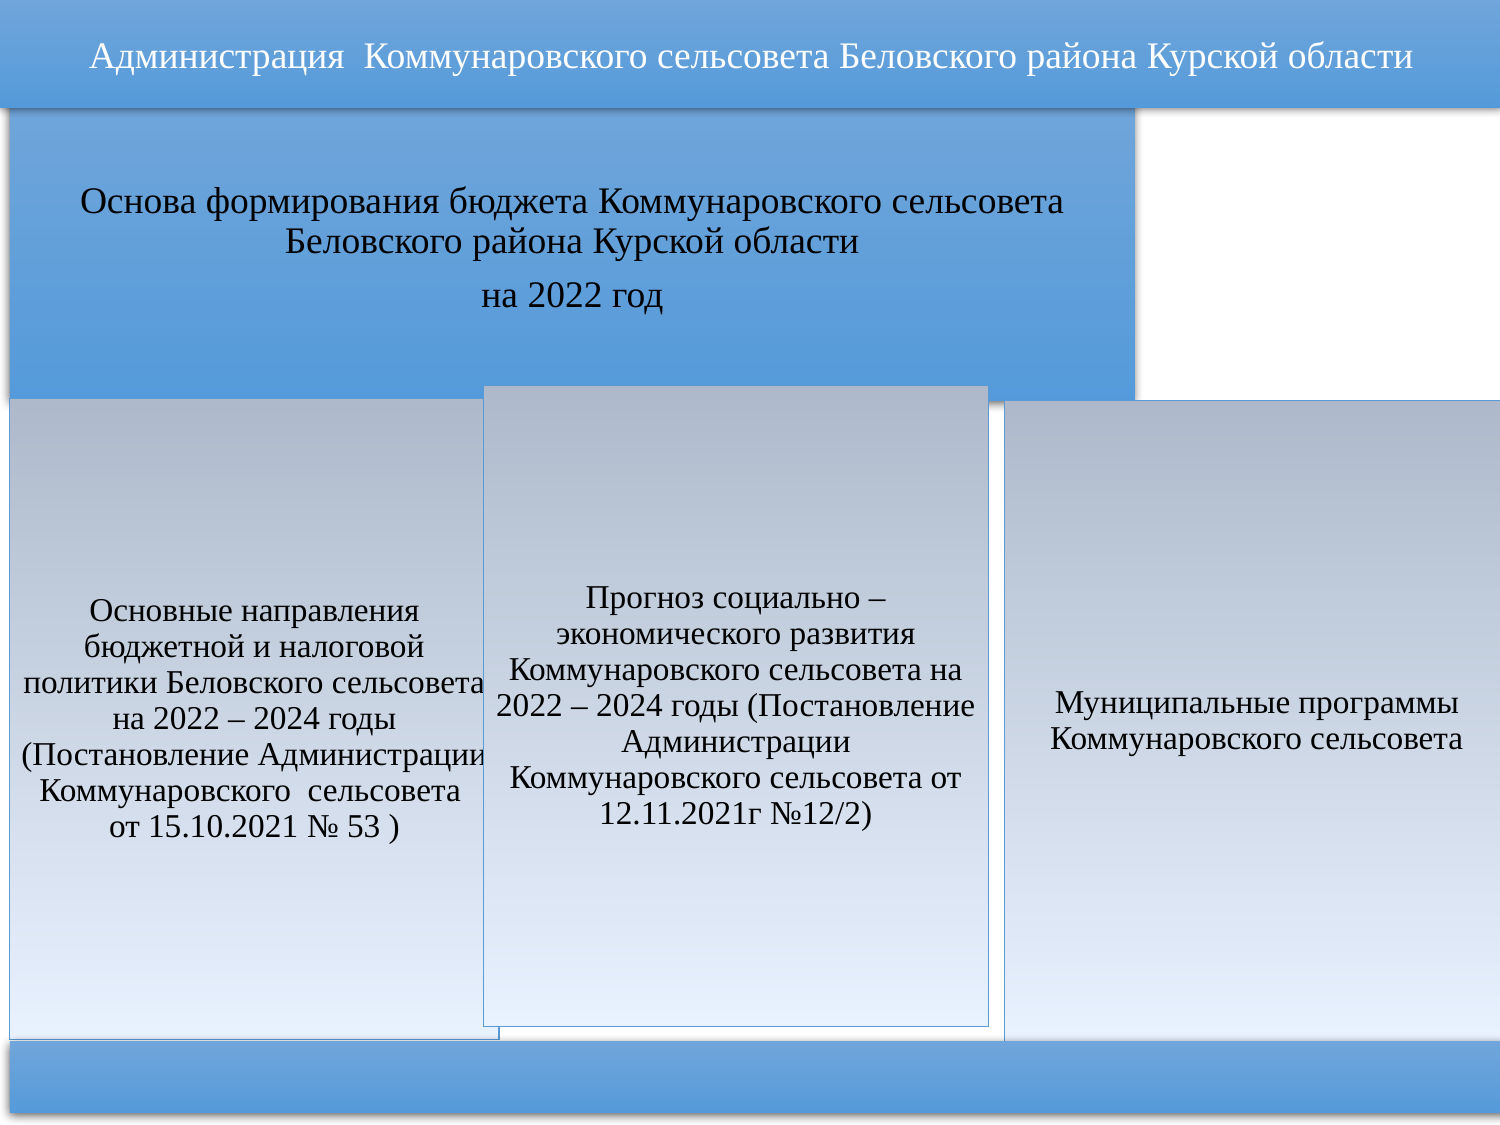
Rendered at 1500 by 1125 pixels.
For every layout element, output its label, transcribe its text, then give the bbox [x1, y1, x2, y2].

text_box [9, 95, 1500, 1113]
text_box Администрация Коммунаровского сельсовета Беловского района Курской области [0, 0, 1500, 108]
